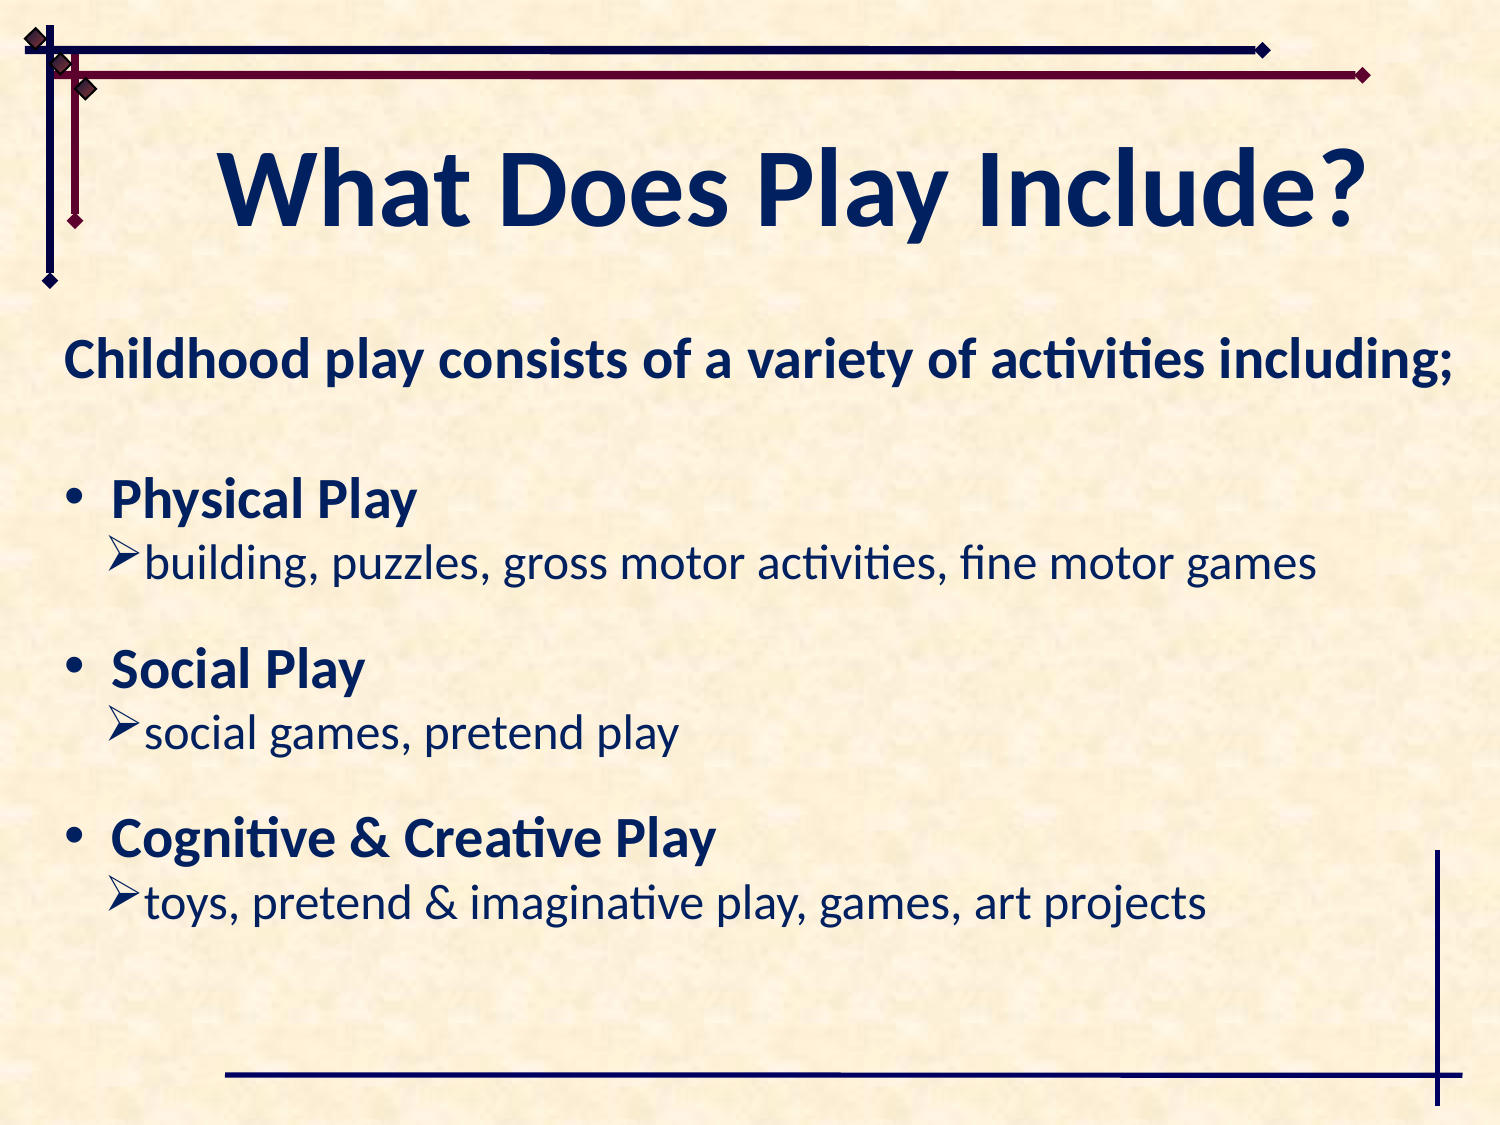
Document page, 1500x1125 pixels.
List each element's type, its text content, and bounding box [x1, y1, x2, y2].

title What Does Play Include? [125, 87, 1463, 275]
text_box Childhood play consists of a variety of activities including; Physical Play building, puzzles, gross motor activities, fine motor games Social Play social games, pretend play Cognitive & Creative Play toys, pretend & imaginative play, games, art projects [50, 312, 1500, 937]
picture [0, 0, 1500, 1125]
